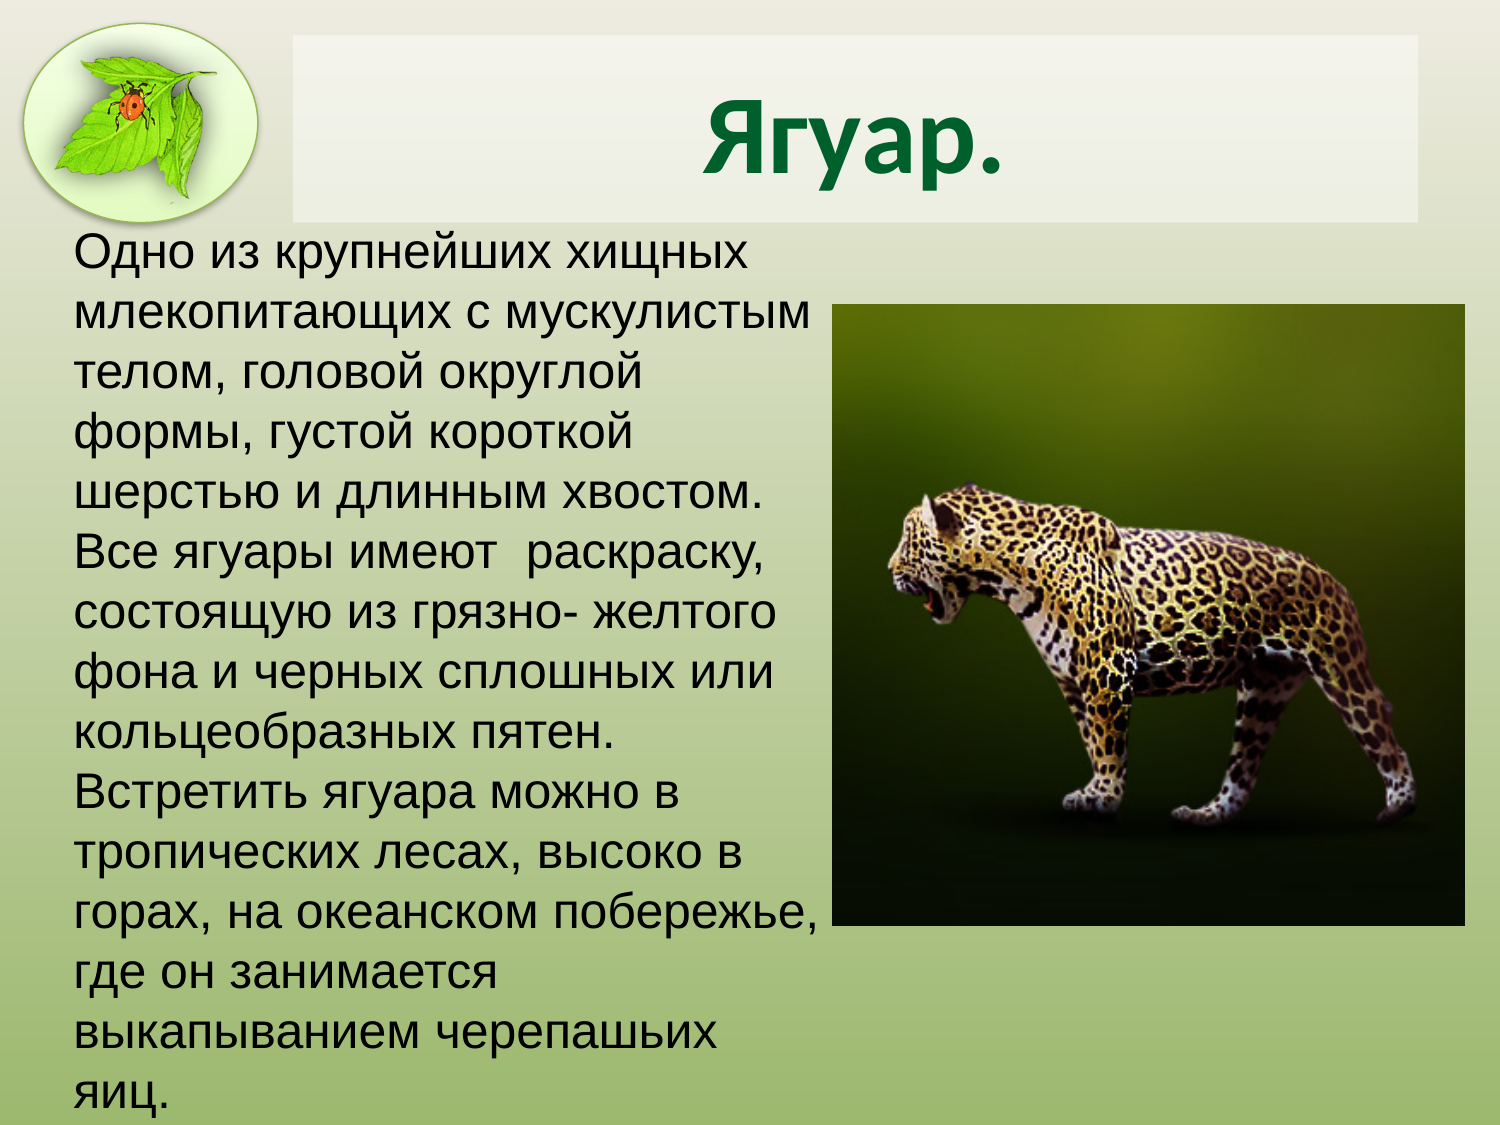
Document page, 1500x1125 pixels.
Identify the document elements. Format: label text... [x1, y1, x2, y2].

picture [46, 35, 227, 211]
text_box Одно из крупнейших хищных млекопитающих с мускулистым телом, головой округлой формы, густой короткой шерстью и длинным хвостом. Все ягуары имеют раскраску, состоящую из грязно- желтого фона и черных сплошных или кольцеобразных пятен. Встретить ягуара можно в тропических лесах, высоко в горах, на океанском побережье, где он занимается выкапыванием черепашьих яиц. [58, 210, 844, 1125]
picture [831, 304, 1466, 926]
title Ягуар. [292, 35, 1418, 223]
